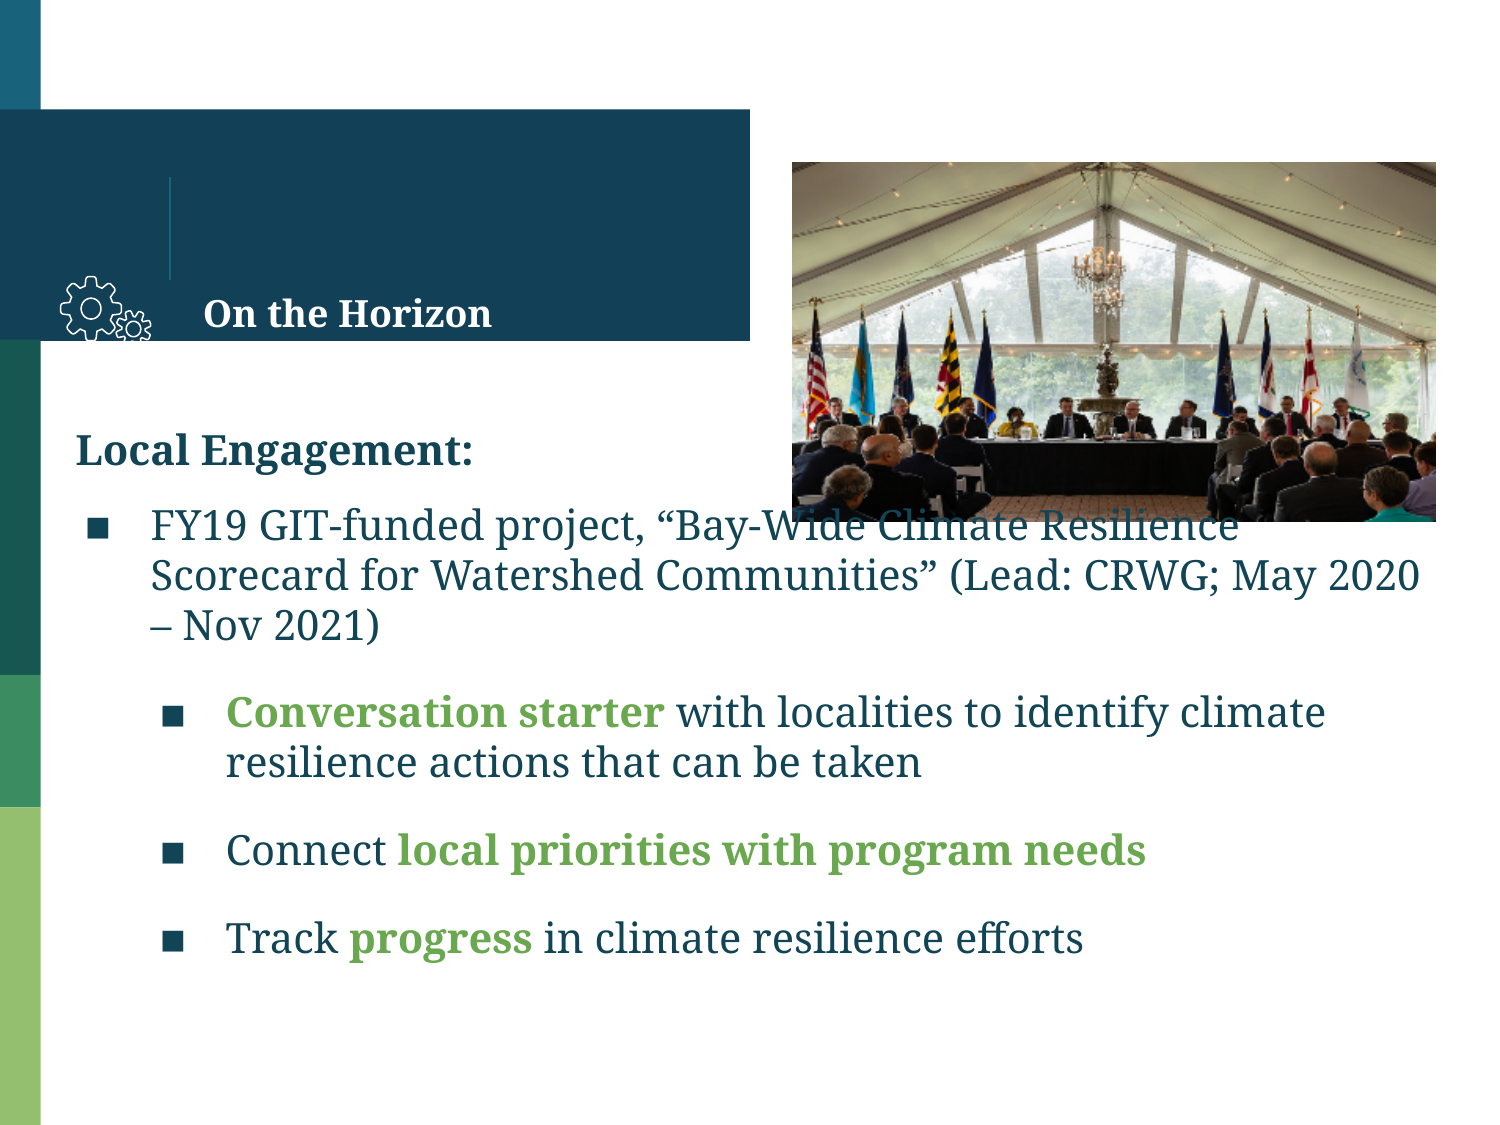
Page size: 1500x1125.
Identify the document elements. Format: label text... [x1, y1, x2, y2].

list FY19 GIT-funded project, “Bay-Wide Climate Resilience Scorecard for Watershed Communities” (Lead: CRWG; May 2020 – Nov 2021) Conversation starter with localities to identify climate resilience actions that can be taken Connect local priorities with program needs Track progress in climate resilience efforts [60, 483, 1458, 965]
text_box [60, 276, 151, 348]
list Local Engagement: [60, 408, 787, 483]
title On the Horizon [187, 227, 715, 397]
picture [792, 162, 1436, 522]
